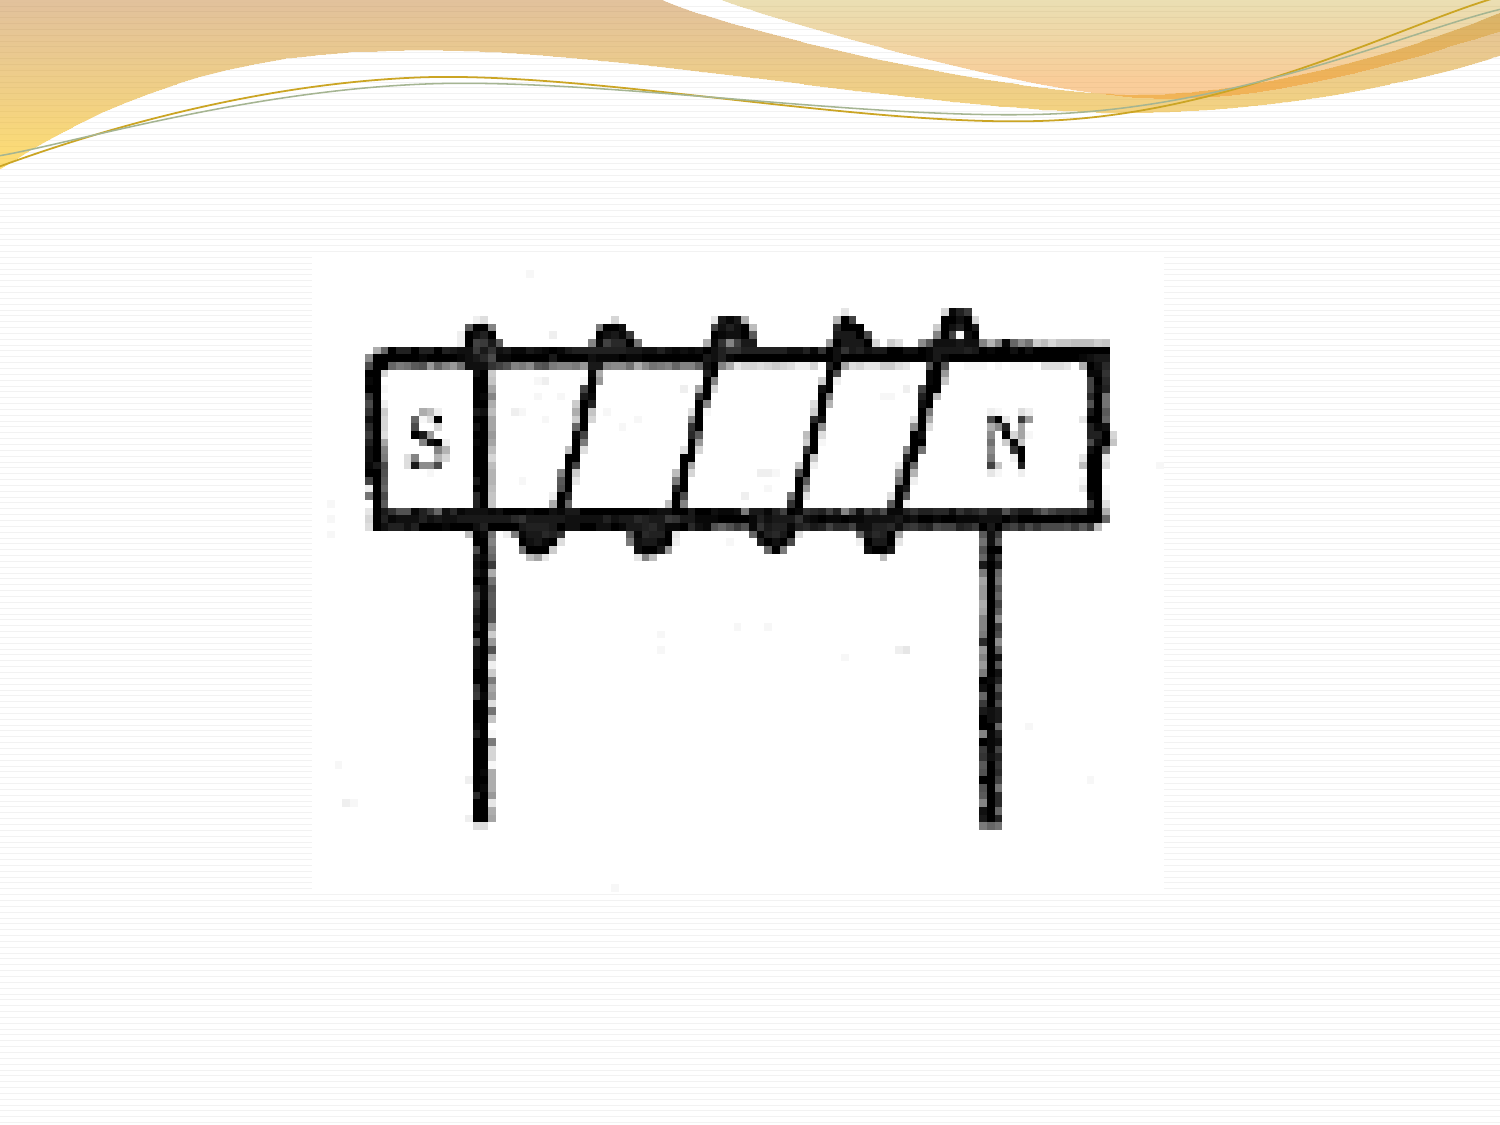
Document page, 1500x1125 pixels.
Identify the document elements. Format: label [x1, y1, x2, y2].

picture [312, 255, 1164, 892]
